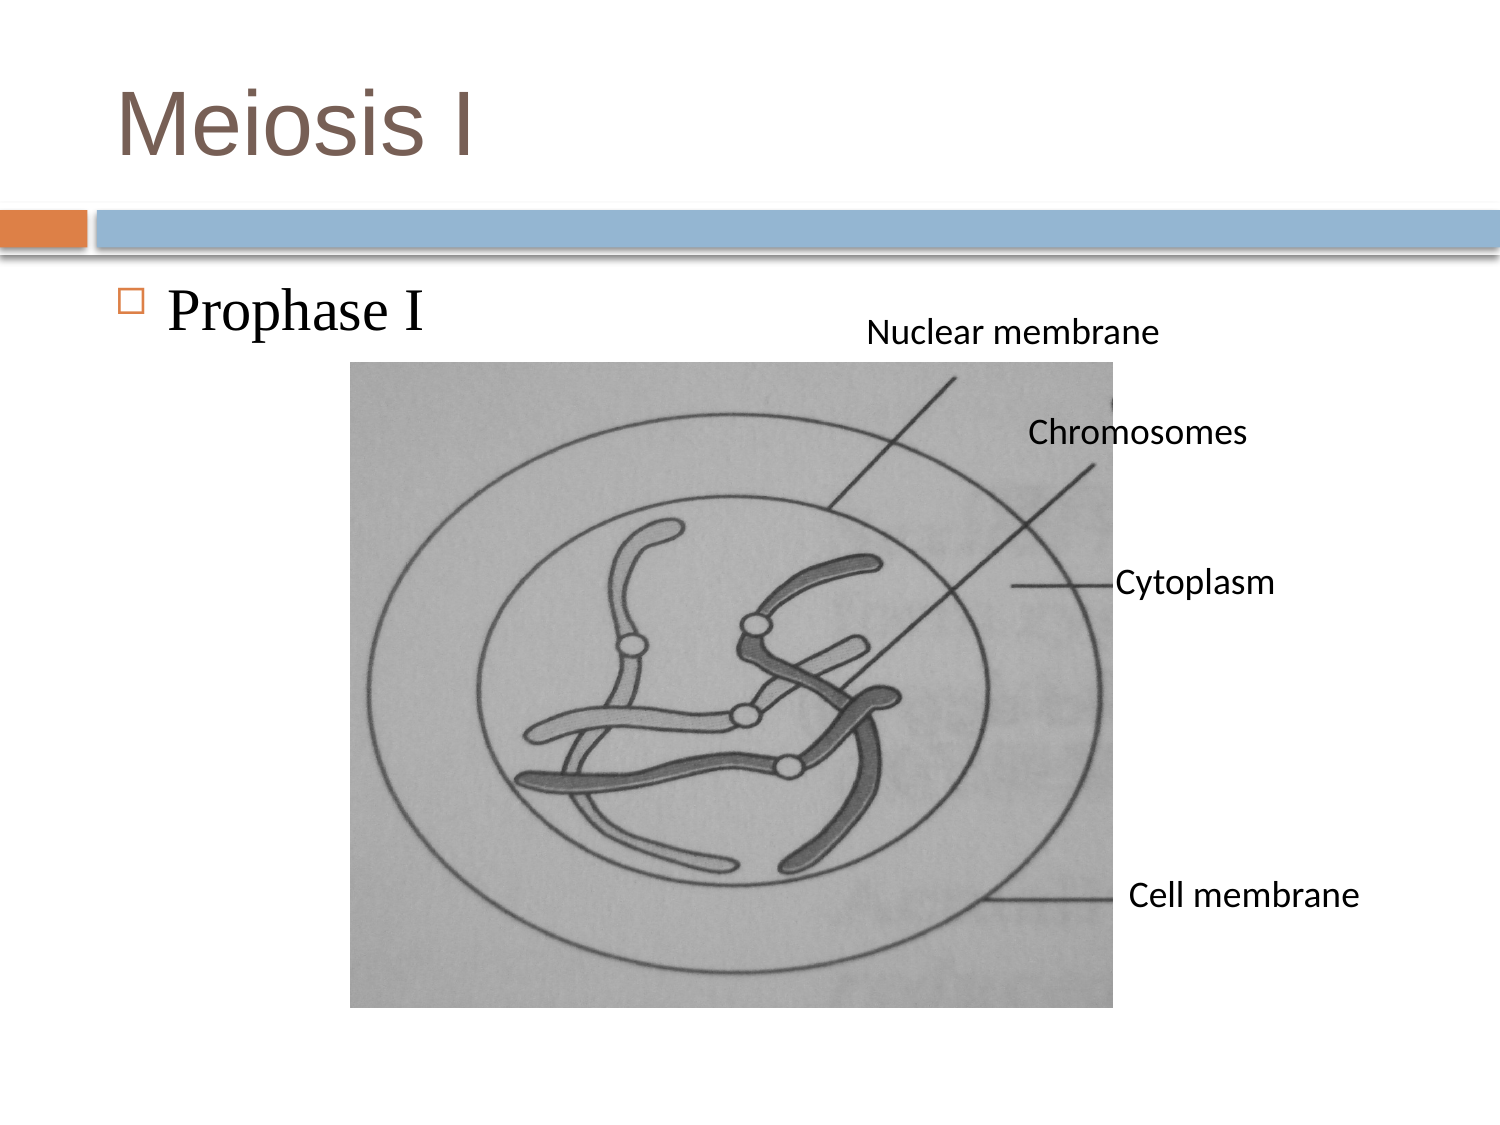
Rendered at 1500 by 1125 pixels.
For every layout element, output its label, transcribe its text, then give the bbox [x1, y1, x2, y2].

text_box Nuclear membrane [851, 299, 1176, 360]
picture [349, 362, 1113, 1009]
title Meiosis I [100, 37, 1438, 200]
text_box Cytoplasm [1118, 549, 1291, 610]
list Prophase I [100, 262, 1438, 1000]
text_box Chromosomes [1118, 399, 1264, 460]
text_box Cell membrane [1118, 862, 1376, 923]
